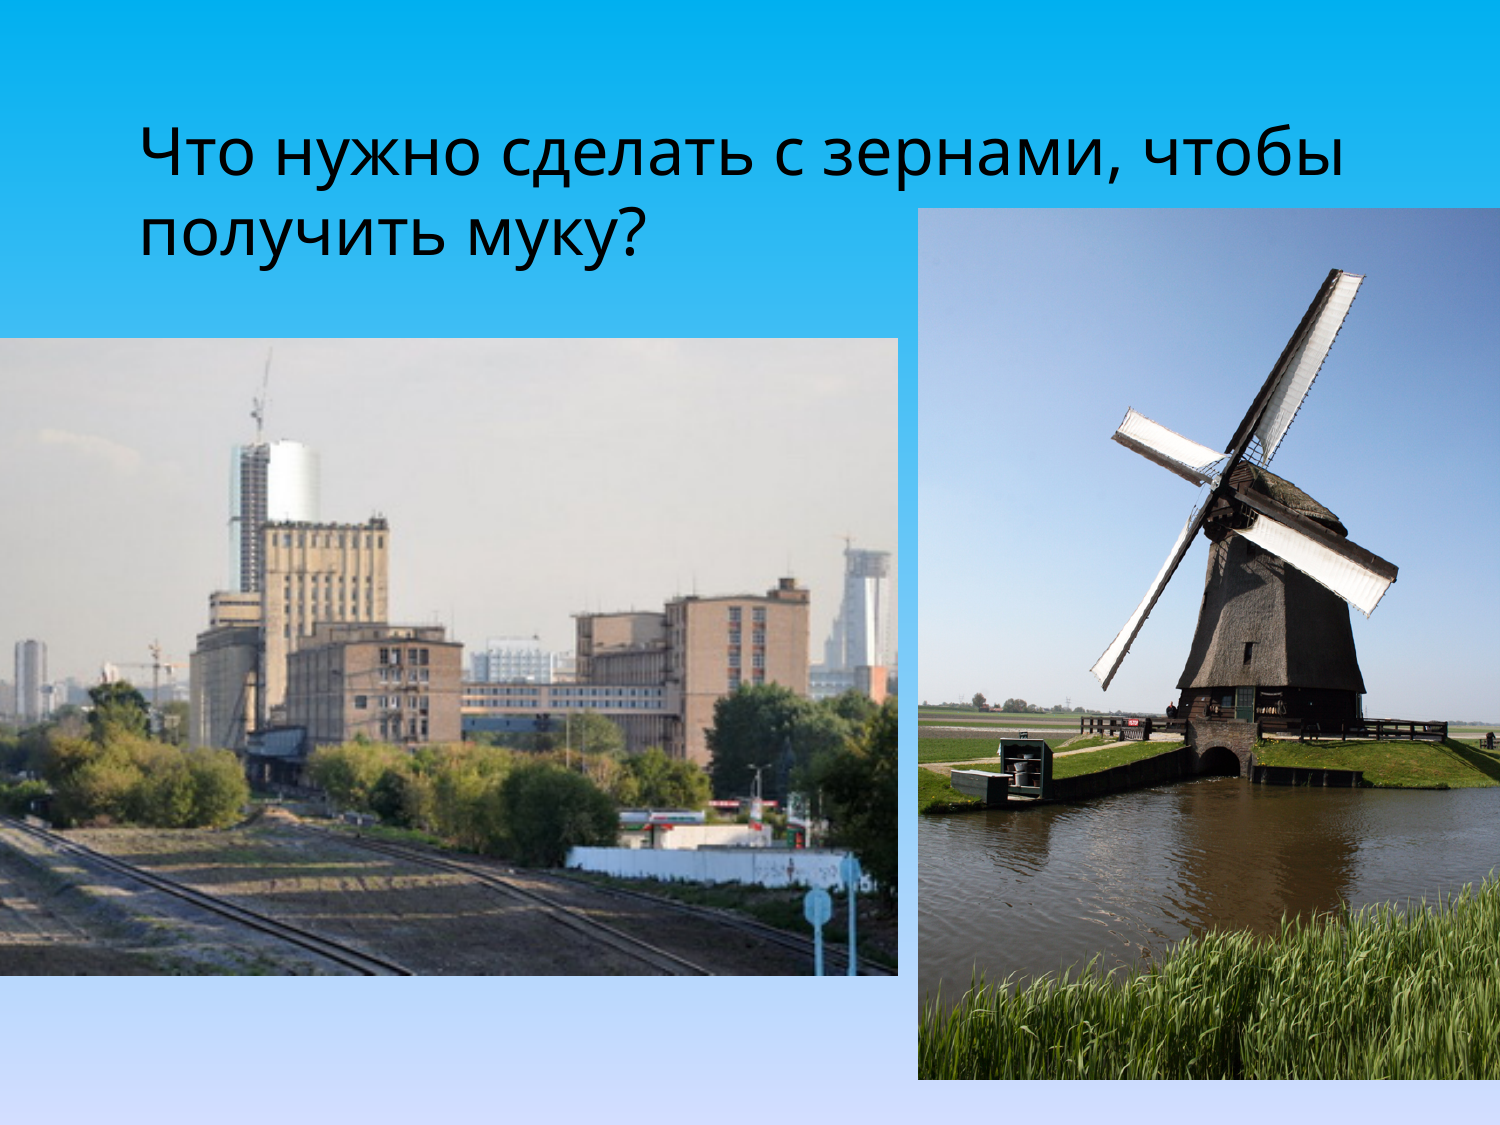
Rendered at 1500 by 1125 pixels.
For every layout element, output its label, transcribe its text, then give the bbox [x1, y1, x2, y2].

picture [0, 337, 898, 977]
picture [918, 207, 1500, 1081]
text_box Что нужно сделать с зернами, чтобы получить муку? [123, 101, 1365, 277]
